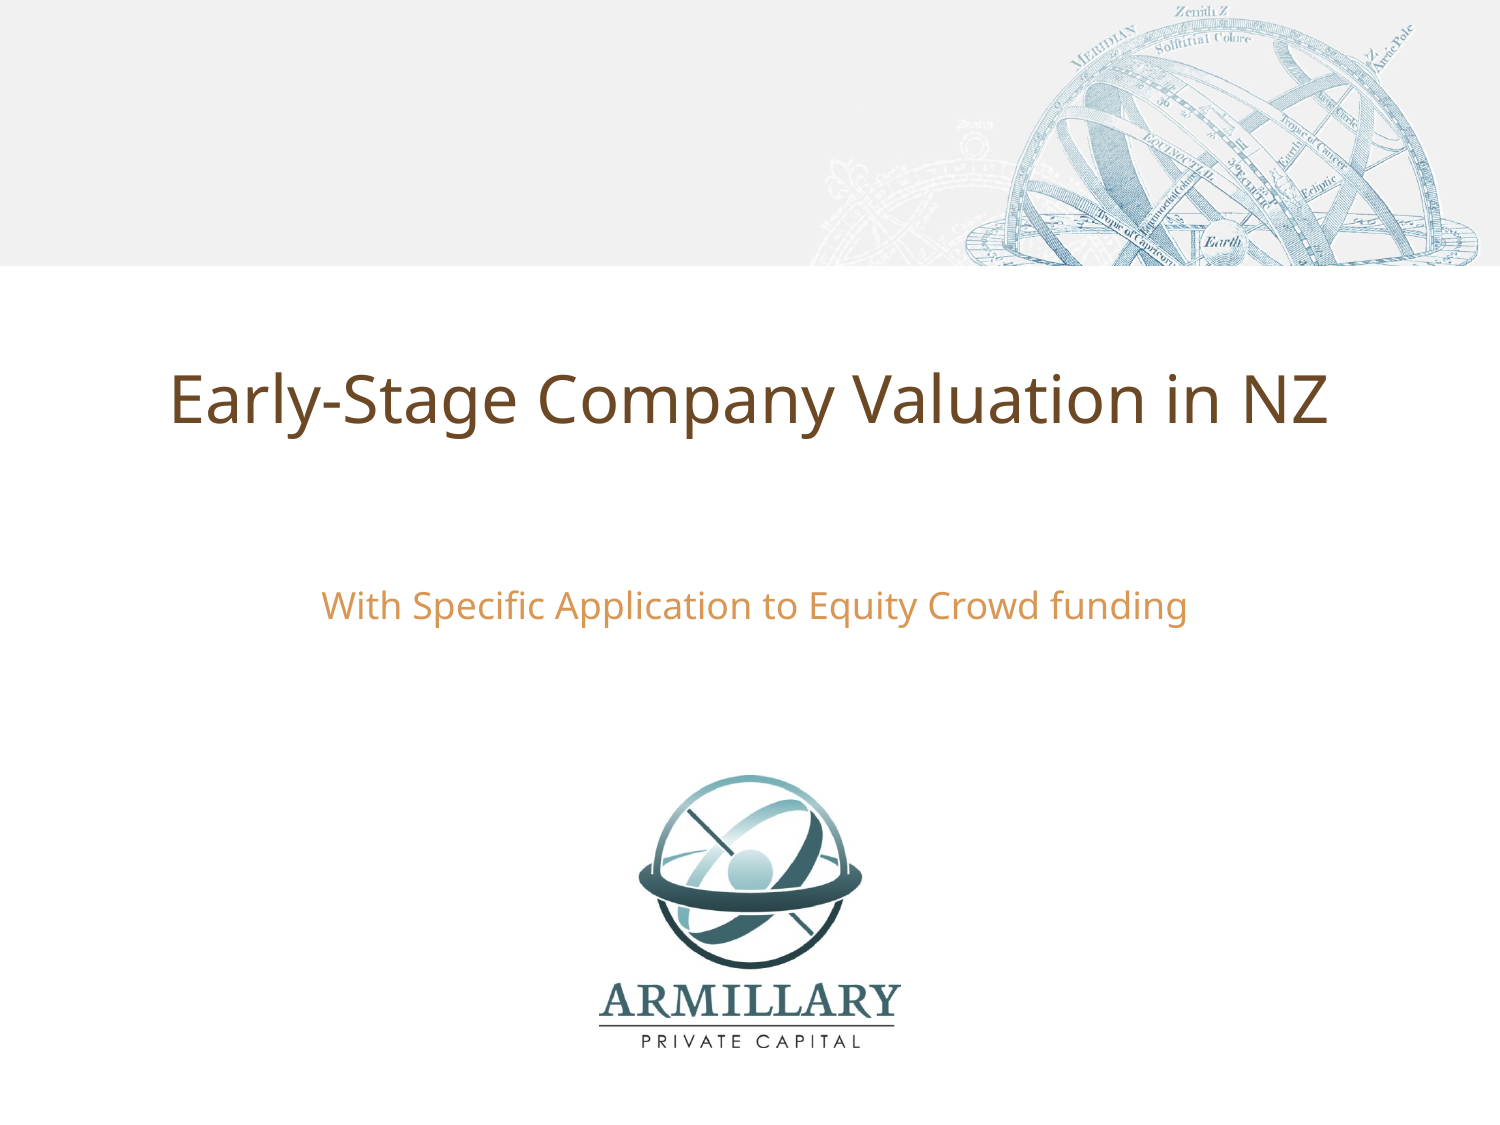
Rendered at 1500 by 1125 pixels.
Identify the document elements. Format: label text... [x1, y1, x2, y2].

subtitle With Specific Application to Equity Crowd funding [230, 574, 1281, 862]
title Early-Stage Company Valuation in NZ [112, 349, 1388, 591]
picture [0, 0, 1500, 266]
picture [599, 862, 901, 1048]
